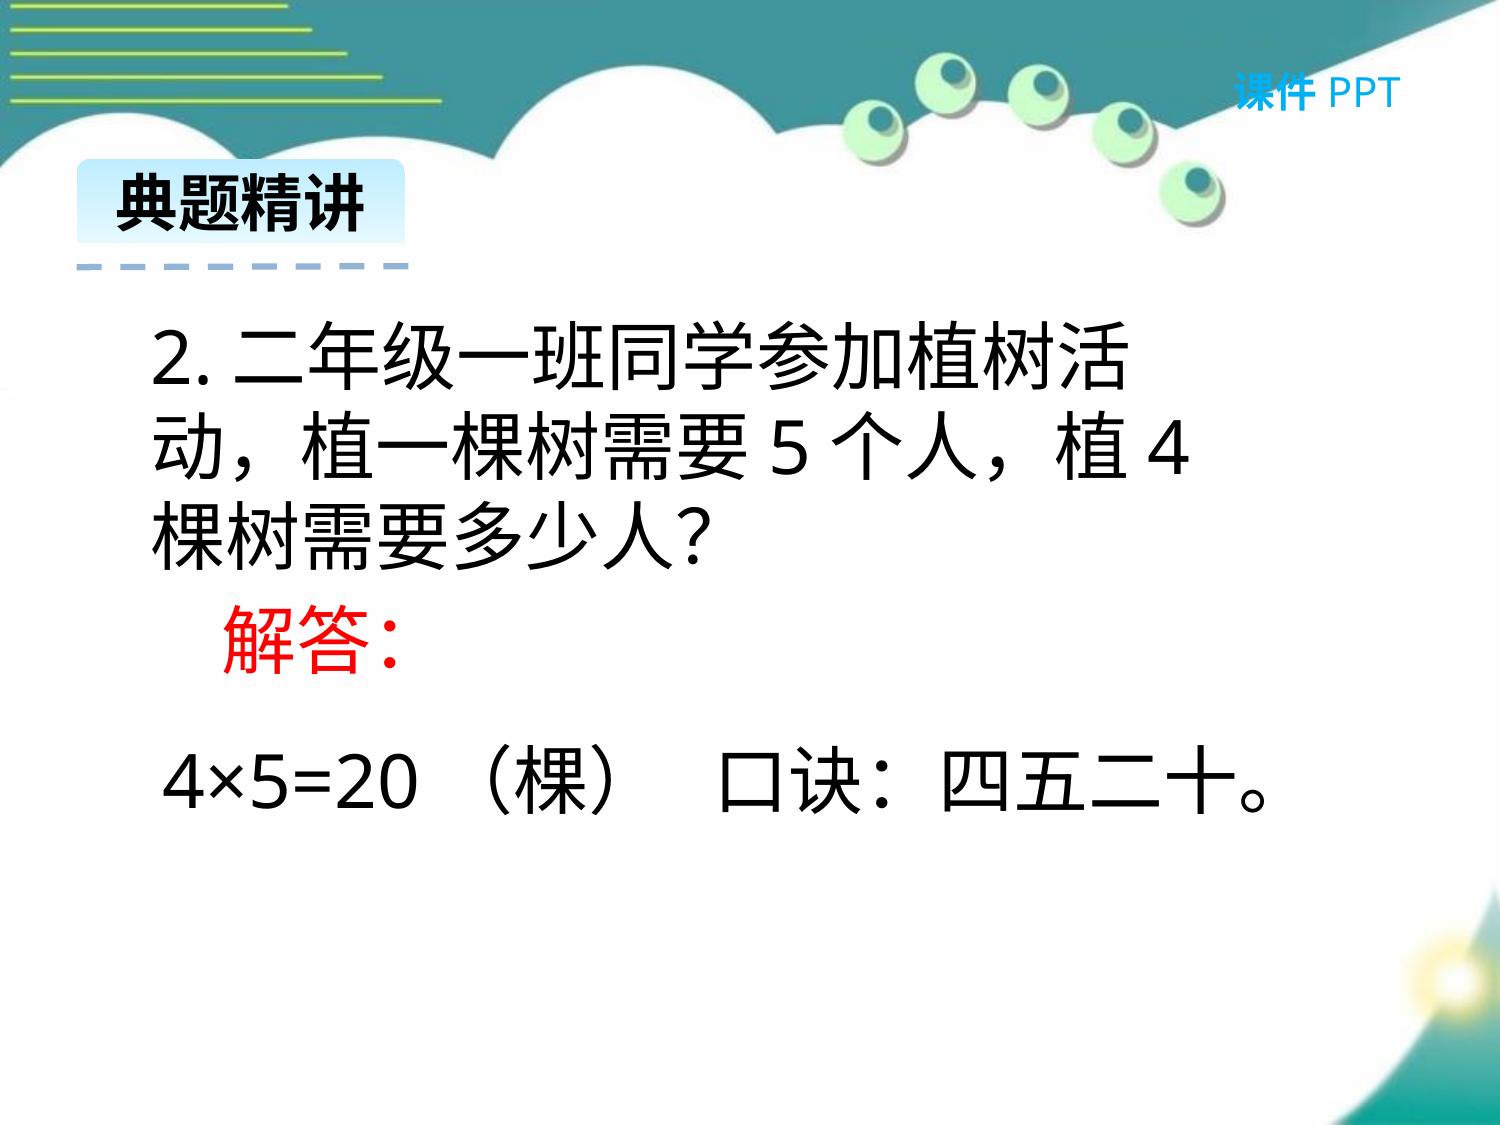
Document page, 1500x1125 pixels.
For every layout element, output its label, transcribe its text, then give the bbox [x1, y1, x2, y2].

text_box 4×5=20（棵） 口诀：四五二十。 [147, 680, 1445, 831]
picture [0, 0, 1500, 1125]
text_box 典题精讲 [76, 158, 405, 244]
text_box 解答： [206, 588, 597, 680]
text_box 课件PPT [1218, 58, 1418, 124]
text_box 2.二年级一班同学参加植树活动，植一棵树需要5个人，植4棵树需要多少人？ [135, 302, 1289, 588]
